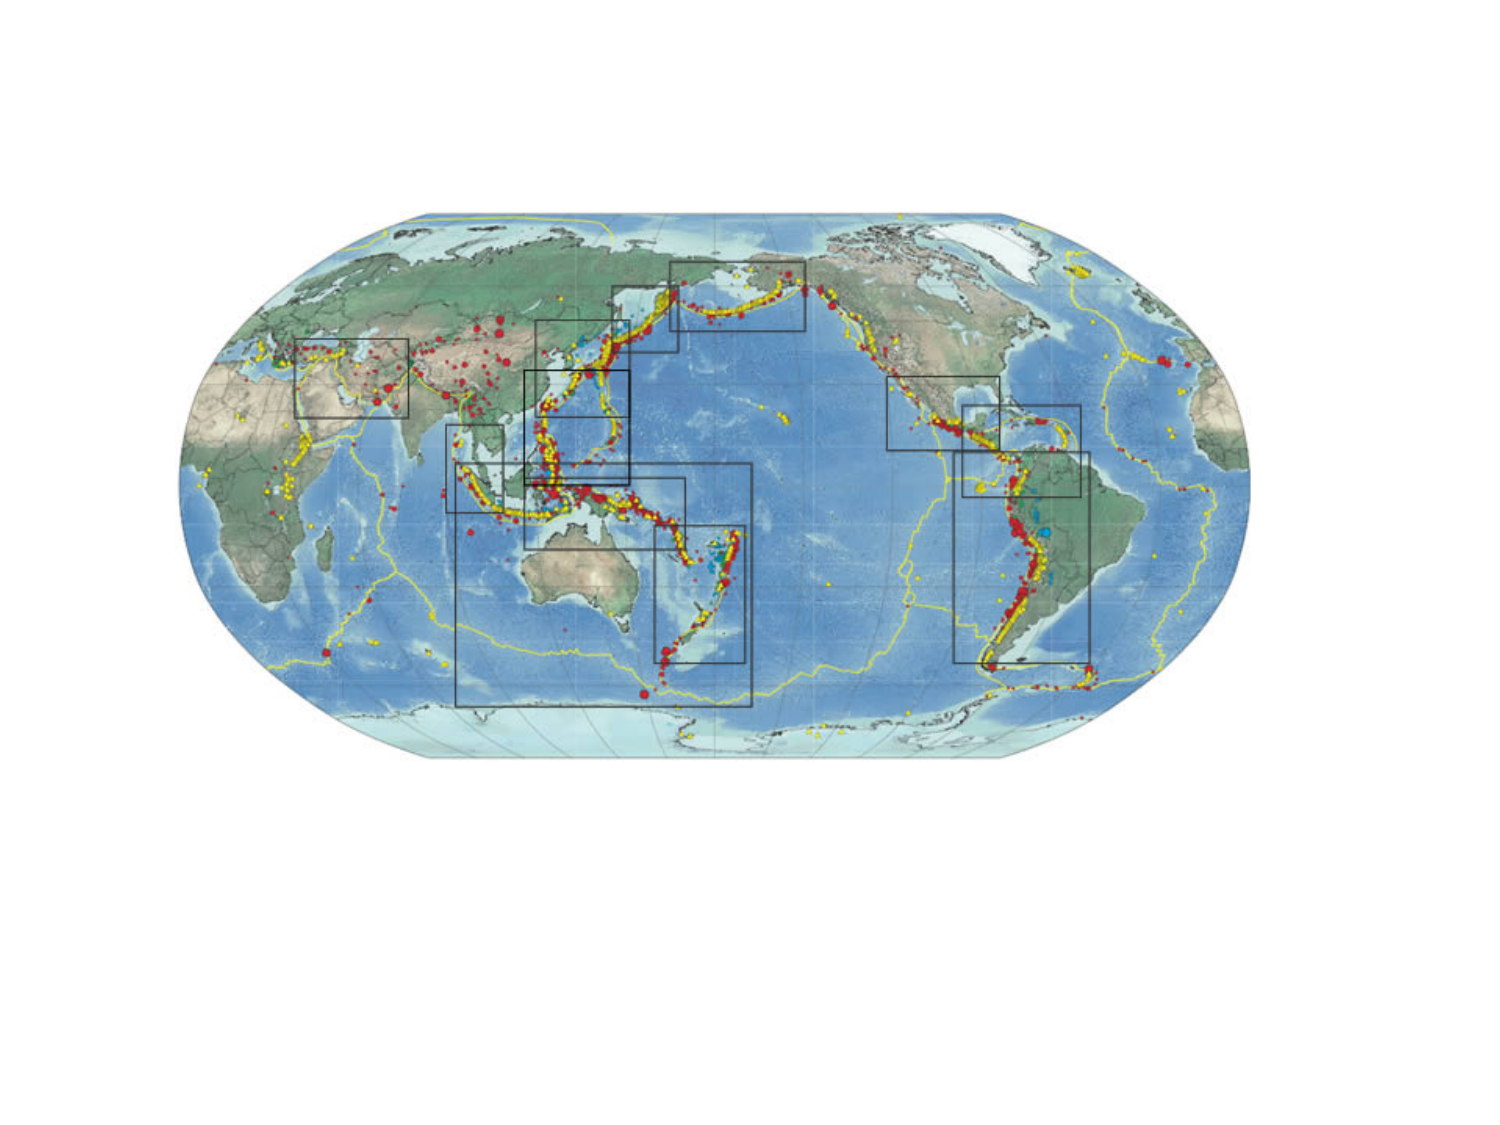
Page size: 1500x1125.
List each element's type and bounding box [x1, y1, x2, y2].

picture [175, 210, 1255, 763]
